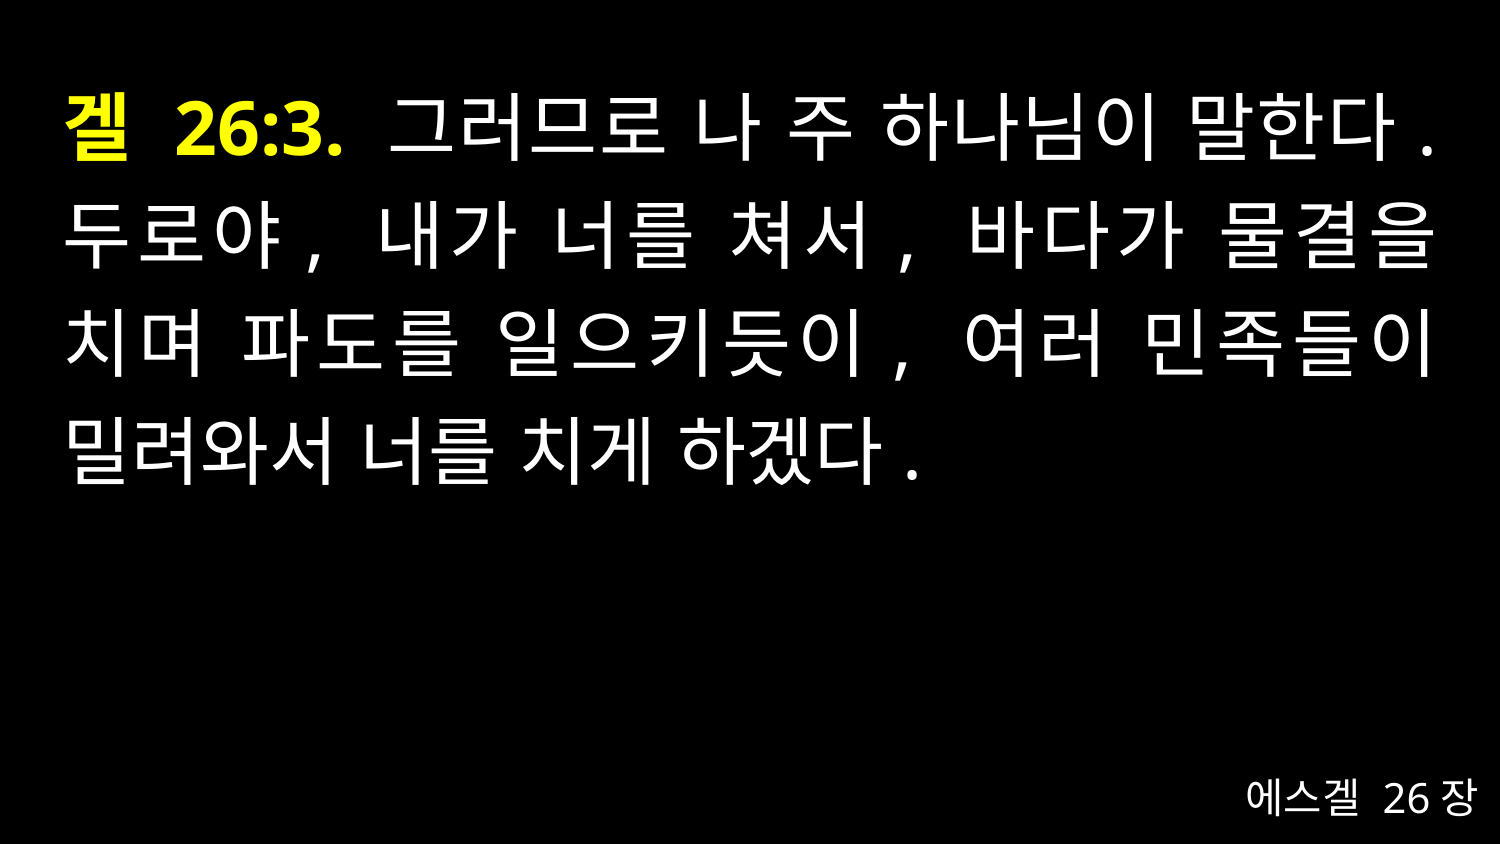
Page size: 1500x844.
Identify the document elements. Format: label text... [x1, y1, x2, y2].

title 겔 26:3. 그러므로 나 주 하나님이 말한다. 두로야, 내가 너를 쳐서, 바다가 물결을 치며 파도를 일으키듯이, 여러 민족들이 밀려와서 너를 치게 하겠다. [0, 0, 1500, 844]
subtitle 에스겔 26장 [916, 770, 1500, 844]
